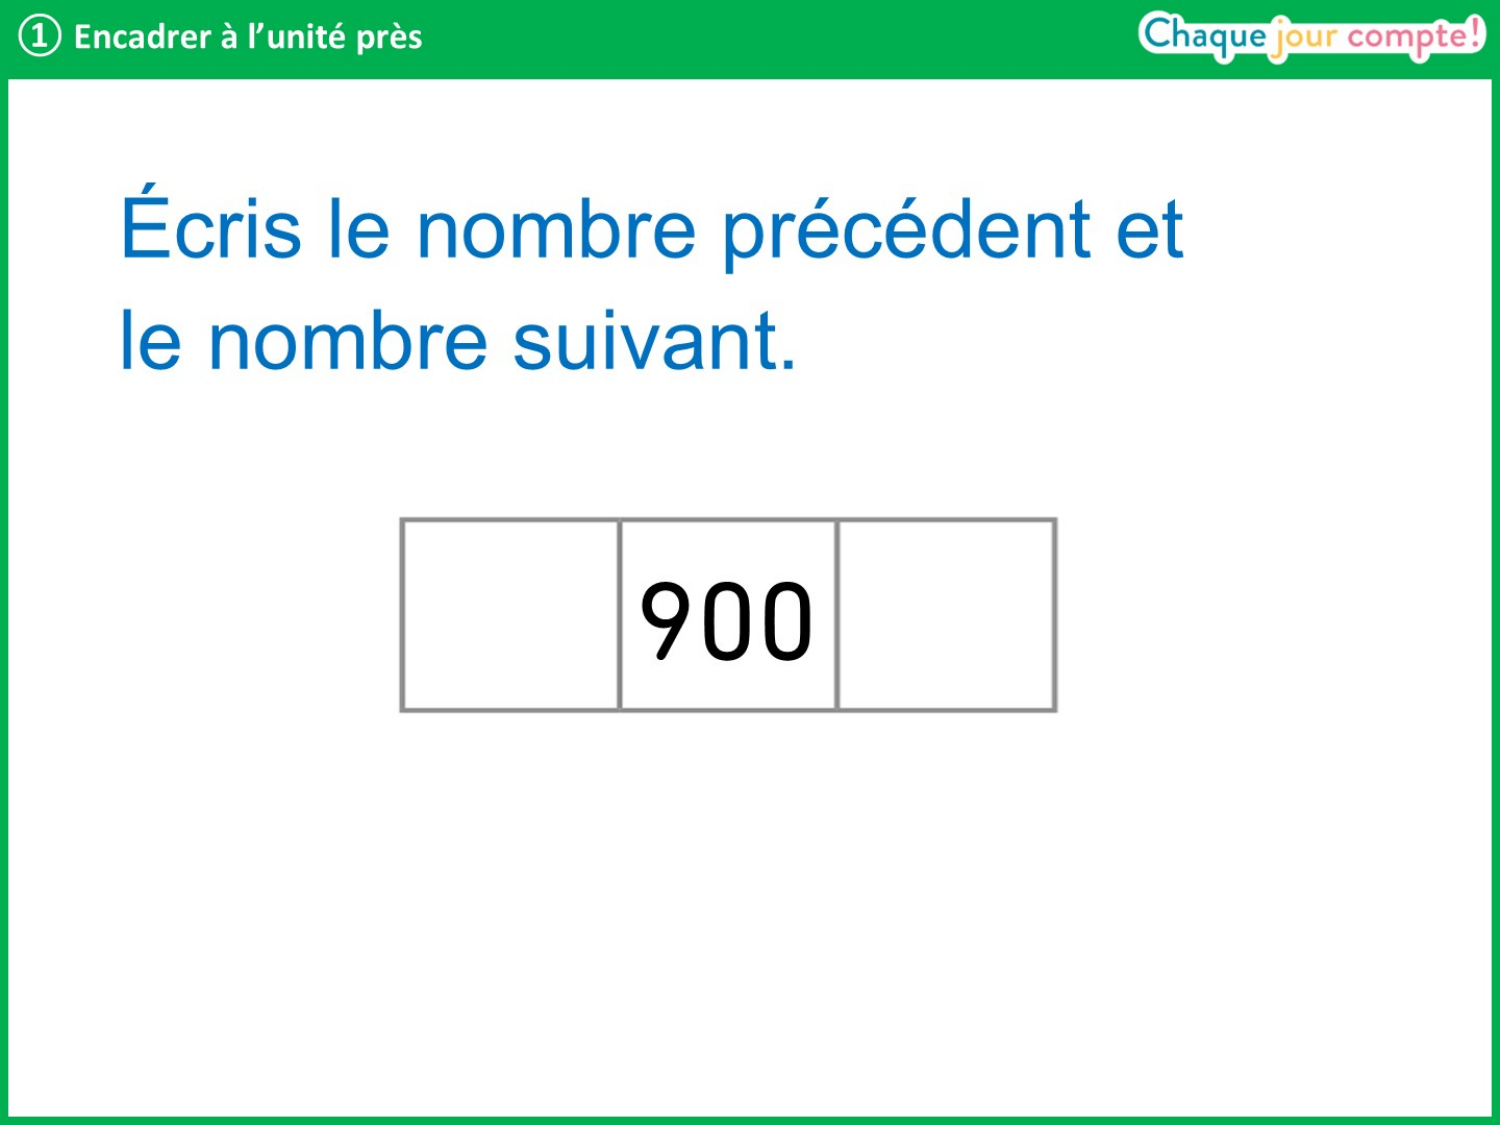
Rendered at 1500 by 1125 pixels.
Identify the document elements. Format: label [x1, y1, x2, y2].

list [0, 0, 1500, 1125]
